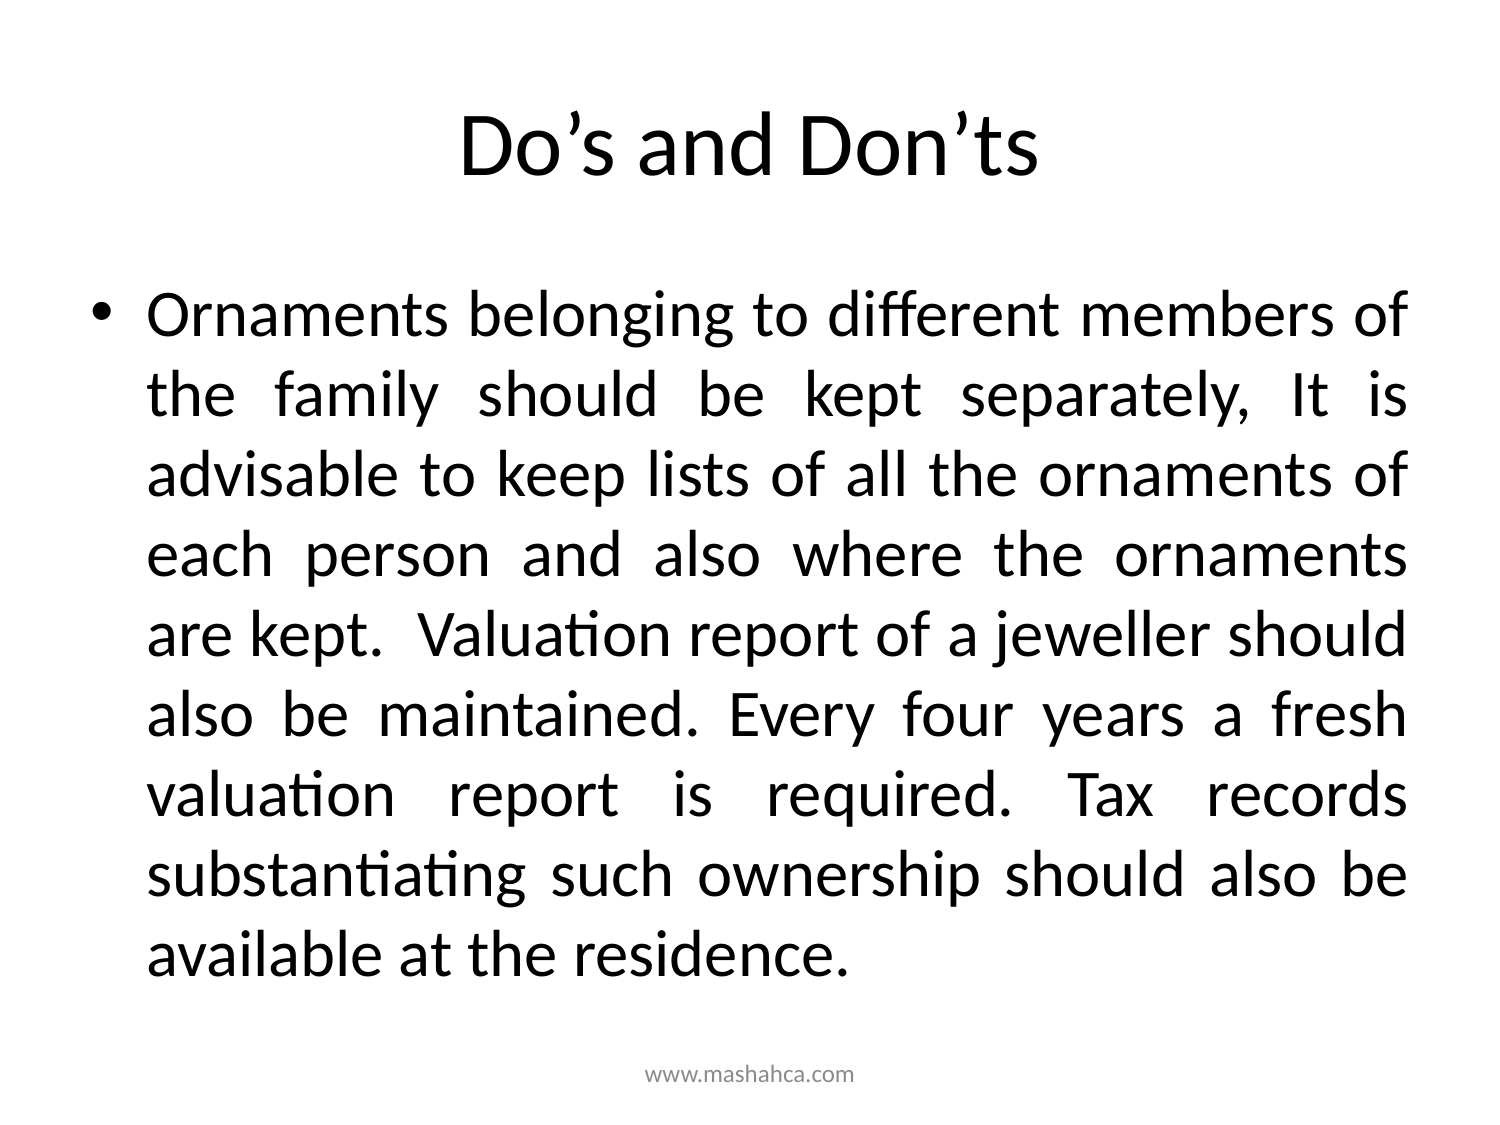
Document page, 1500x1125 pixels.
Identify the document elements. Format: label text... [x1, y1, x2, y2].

title Do’s and Don’ts [75, 45, 1425, 233]
footer www.mashahca.com [512, 1042, 988, 1103]
list Ornaments belonging to different members of the family should be kept separately, It is advisable to keep lists of all the ornaments of each person and also where the ornaments are kept. Valuation report of a jeweller should also be maintained. Every four years a fresh valuation report is required. Tax records substantiating such ownership should also be available at the residence. [75, 262, 1425, 1005]
